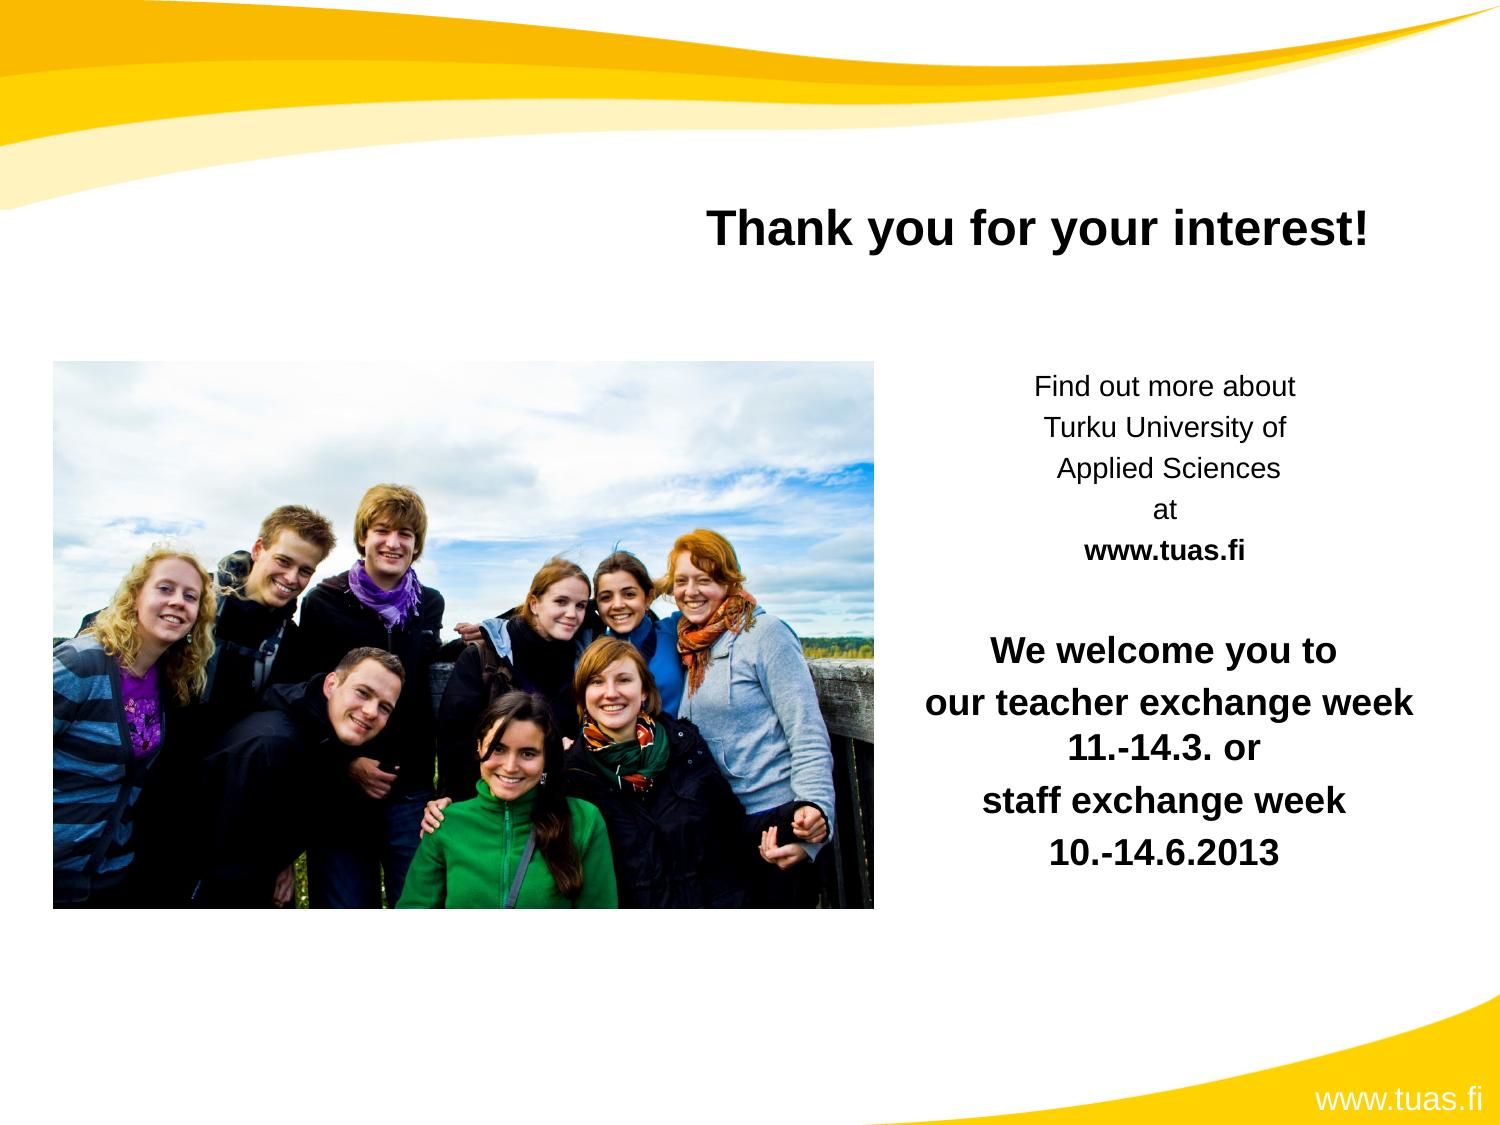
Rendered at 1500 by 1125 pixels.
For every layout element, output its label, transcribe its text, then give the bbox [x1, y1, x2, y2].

list Find out more about Turku University of Applied Sciences at www.tuas.fi We welcome you to our teacher exchange week 11.-14.3. or staff exchange week 10.-14.6.2013 [891, 314, 1448, 561]
picture [0, 0, 1500, 210]
picture [52, 361, 875, 910]
picture [759, 947, 1500, 1125]
title Thank you for your interest! [690, 160, 1436, 290]
